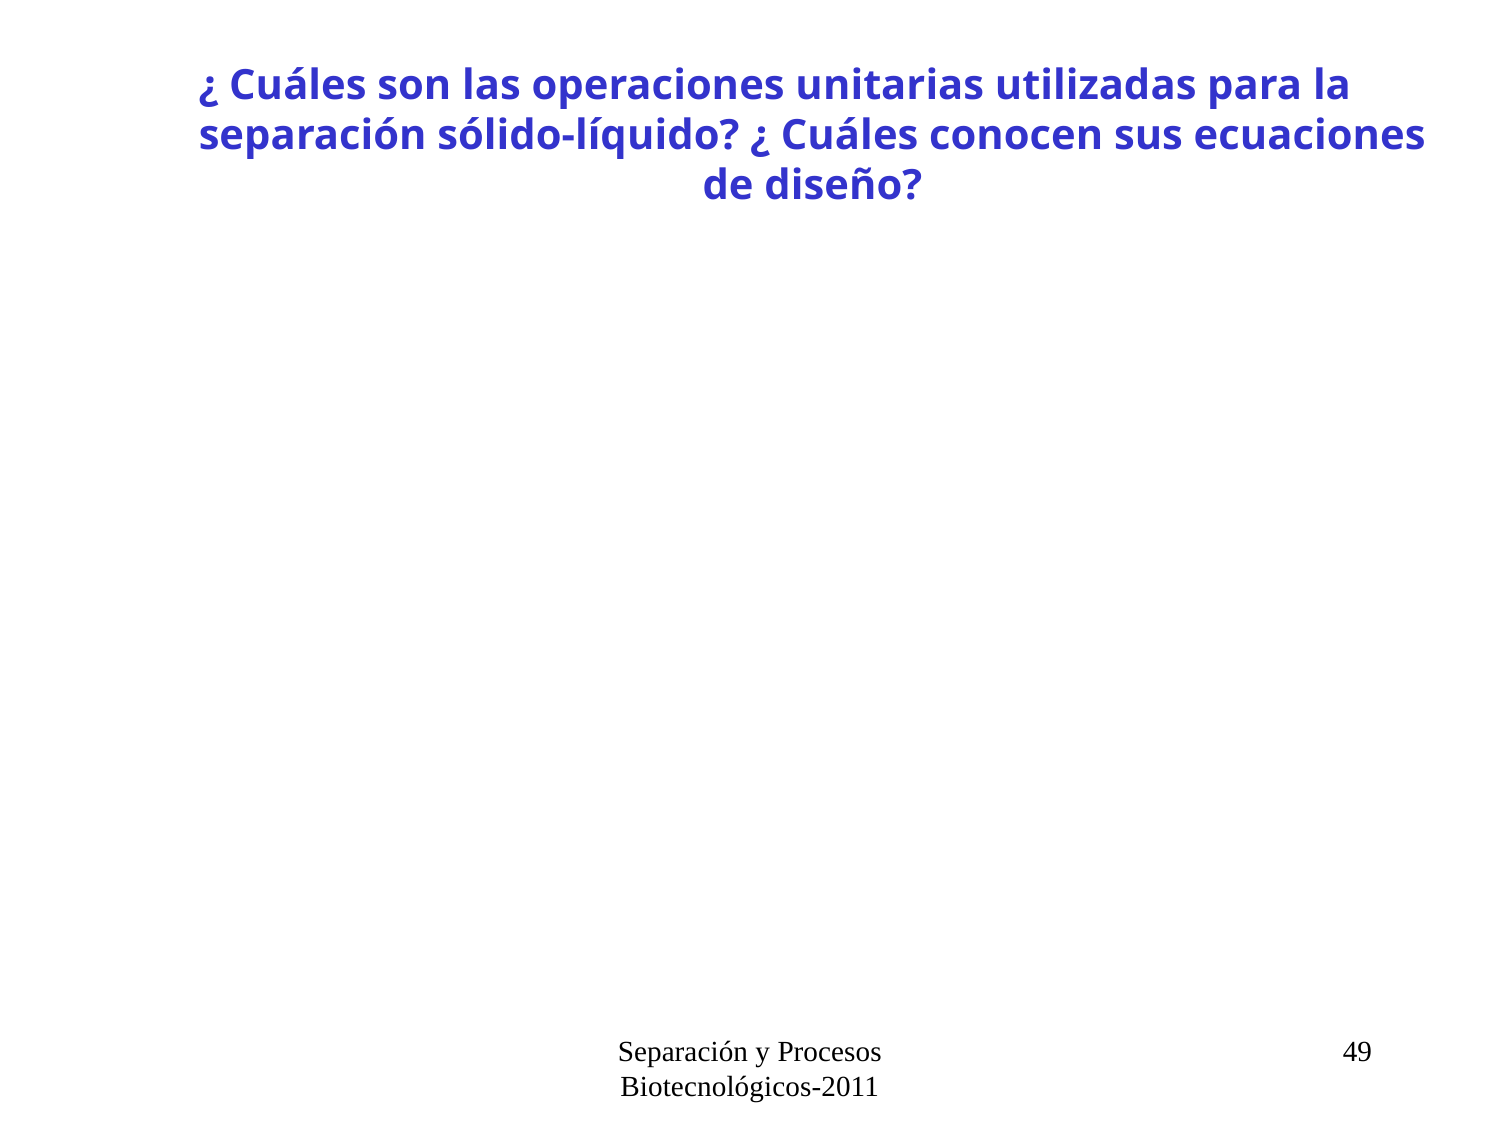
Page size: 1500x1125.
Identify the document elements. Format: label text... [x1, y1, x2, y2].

slide_number 49 [1074, 1024, 1388, 1101]
text_box ¿ Cuáles son las operaciones unitarias utilizadas para la separación sólido-líquido? ¿ Cuáles conocen sus ecuaciones de diseño? [87, 50, 1463, 286]
footer Separación y Procesos Biotecnológicos-2011 [512, 1024, 988, 1101]
